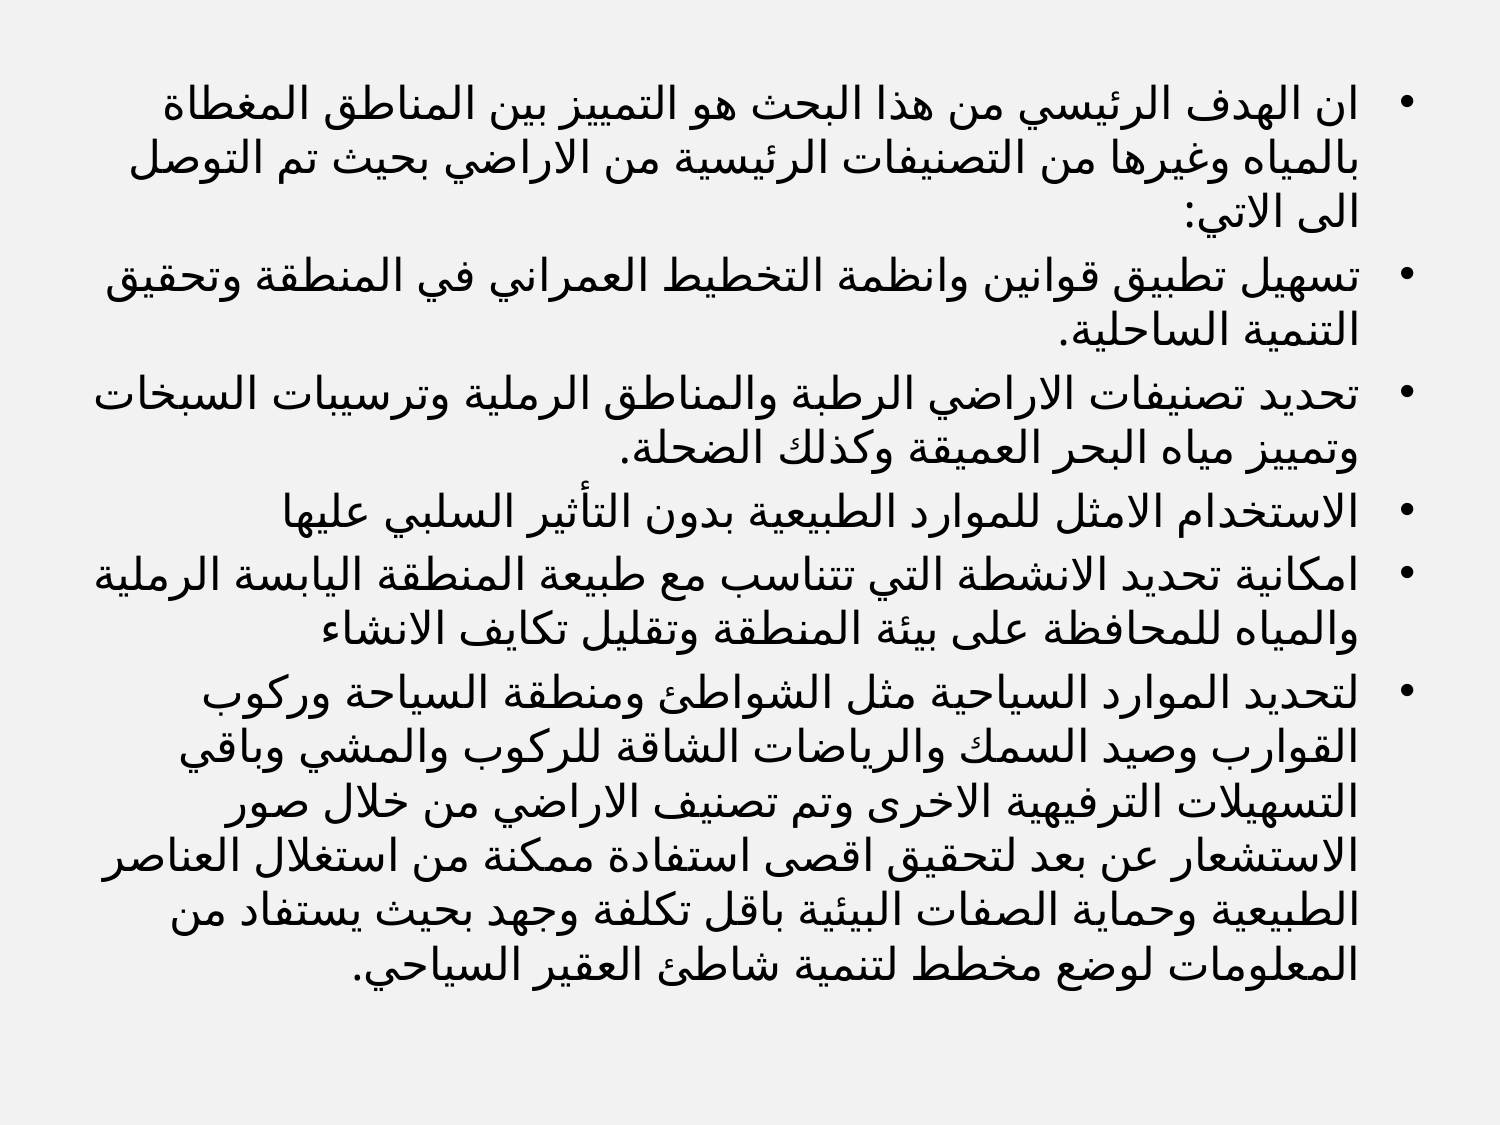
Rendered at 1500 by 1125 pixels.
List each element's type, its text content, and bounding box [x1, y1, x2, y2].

list ان الهدف الرئيسي من هذا البحث هو التمييز بين المناطق المغطاة بالمياه وغيرها من التصنيفات الرئيسية من الاراضي بحيث تم التوصل الى الاتي: تسهيل تطبيق قوانين وانظمة التخطيط العمراني في المنطقة وتحقيق التنمية الساحلية. تحديد تصنيفات الاراضي الرطبة والمناطق الرملية وترسيبات السبخات وتمييز مياه البحر العميقة وكذلك الضحلة. الاستخدام الامثل للموارد الطبيعية بدون التأثير السلبي عليها امكانية تحديد الانشطة التي تتناسب مع طبيعة المنطقة اليابسة الرملية والمياه للمحافظة على بيئة المنطقة وتقليل تكايف الانشاء لتحديد الموارد السياحية مثل الشواطئ ومنطقة السياحة وركوب القوارب وصيد السمك والرياضات الشاقة للركوب والمشي وباقي التسهيلات الترفيهية الاخرى وتم تصنيف الاراضي من خلال صور الاستشعار عن بعد لتحقيق اقصى استفادة ممكنة من استغلال العناصر الطبيعية وحماية الصفات البيئية باقل تكلفة وجهد بحيث يستفاد من المعلومات لوضع مخطط لتنمية شاطئ العقير السياحي. [75, 66, 1425, 1005]
